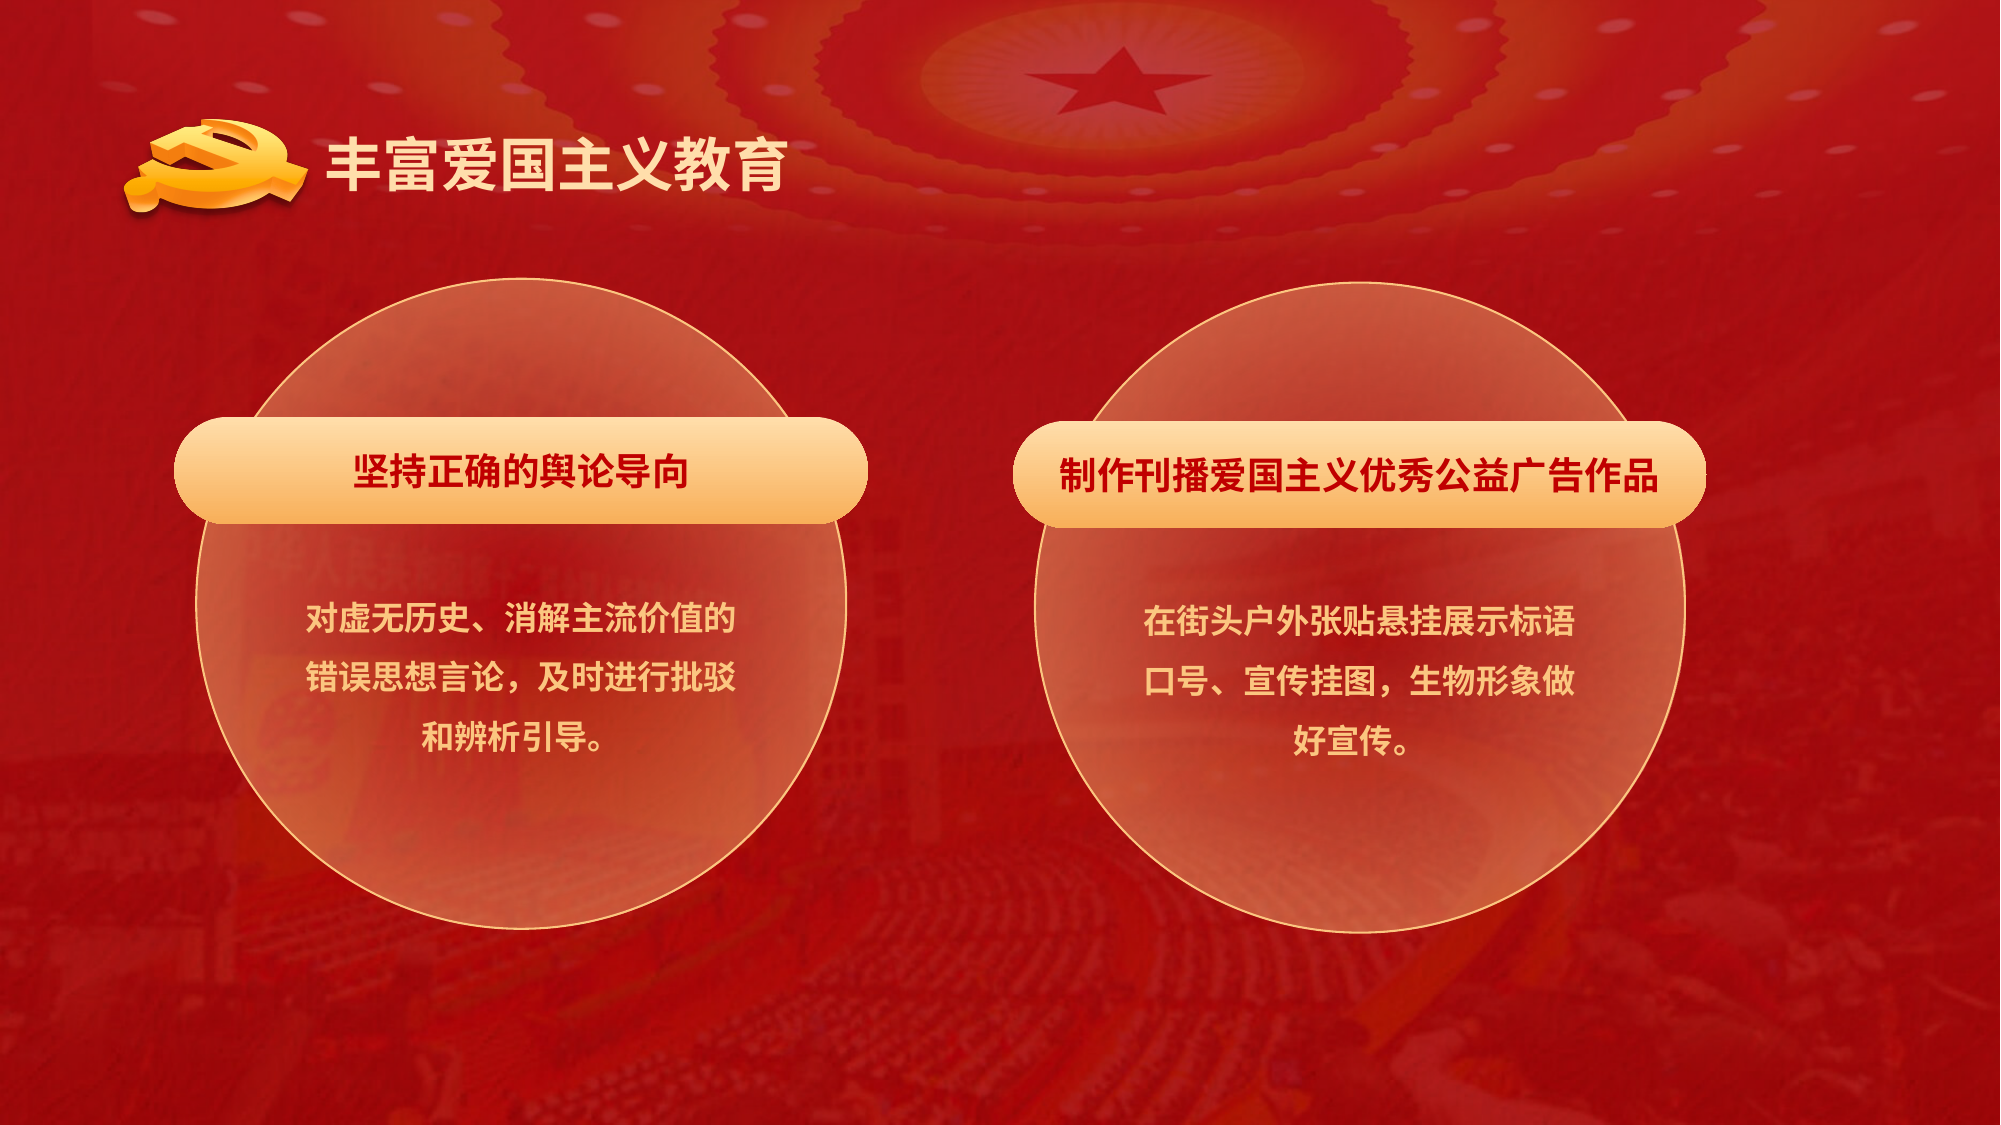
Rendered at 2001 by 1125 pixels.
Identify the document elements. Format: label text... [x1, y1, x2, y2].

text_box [174, 278, 868, 929]
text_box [1013, 282, 1707, 933]
text_box 丰富爱国主义教育 [309, 120, 1363, 206]
picture [123, 119, 309, 219]
